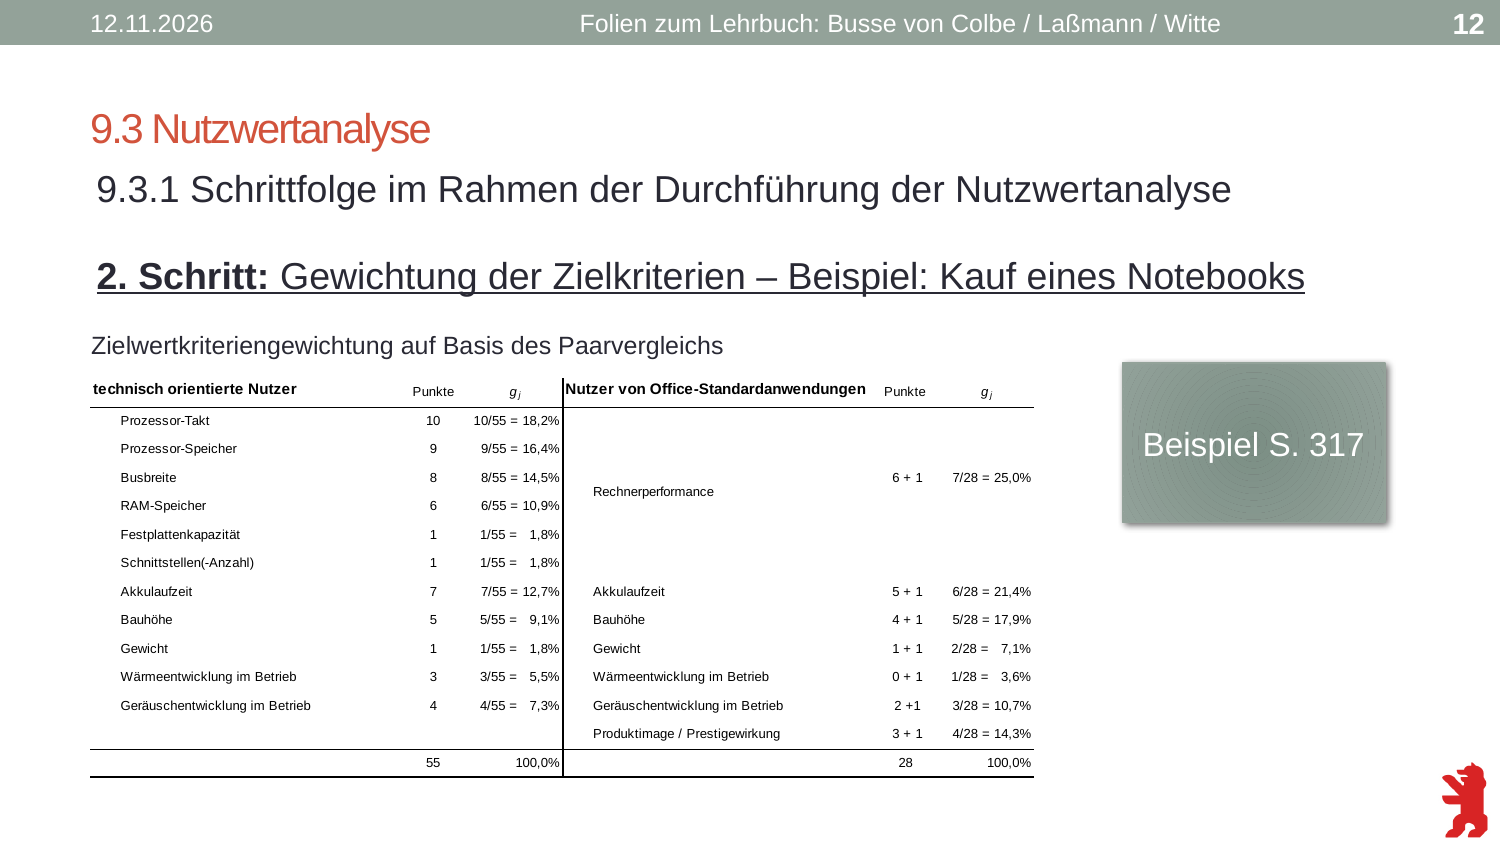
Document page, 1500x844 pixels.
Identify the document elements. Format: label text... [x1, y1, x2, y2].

text_box Zielwertkriteriengewichtung auf Basis des Paarvergleichs [76, 321, 747, 367]
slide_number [75, 2, 550, 43]
picture [89, 378, 1036, 779]
text_box Beispiel S. 317 [1122, 362, 1386, 523]
text_box 9.3.1 Schrittfolge im Rahmen der Durchführung der Nutzwertanalyse [81, 157, 1248, 217]
slide_number 12 [1325, 2, 1500, 43]
footer Folien zum Lehrbuch: Busse von Colbe / Laßmann / Witte [562, 2, 1238, 43]
picture [1434, 760, 1500, 844]
text_box 2. Schritt: Gewichtung der Zielkriterien – Beispiel: Kauf eines Notebooks [81, 244, 1321, 305]
title 9.3 Nutzwertanalyse [75, 65, 1500, 188]
